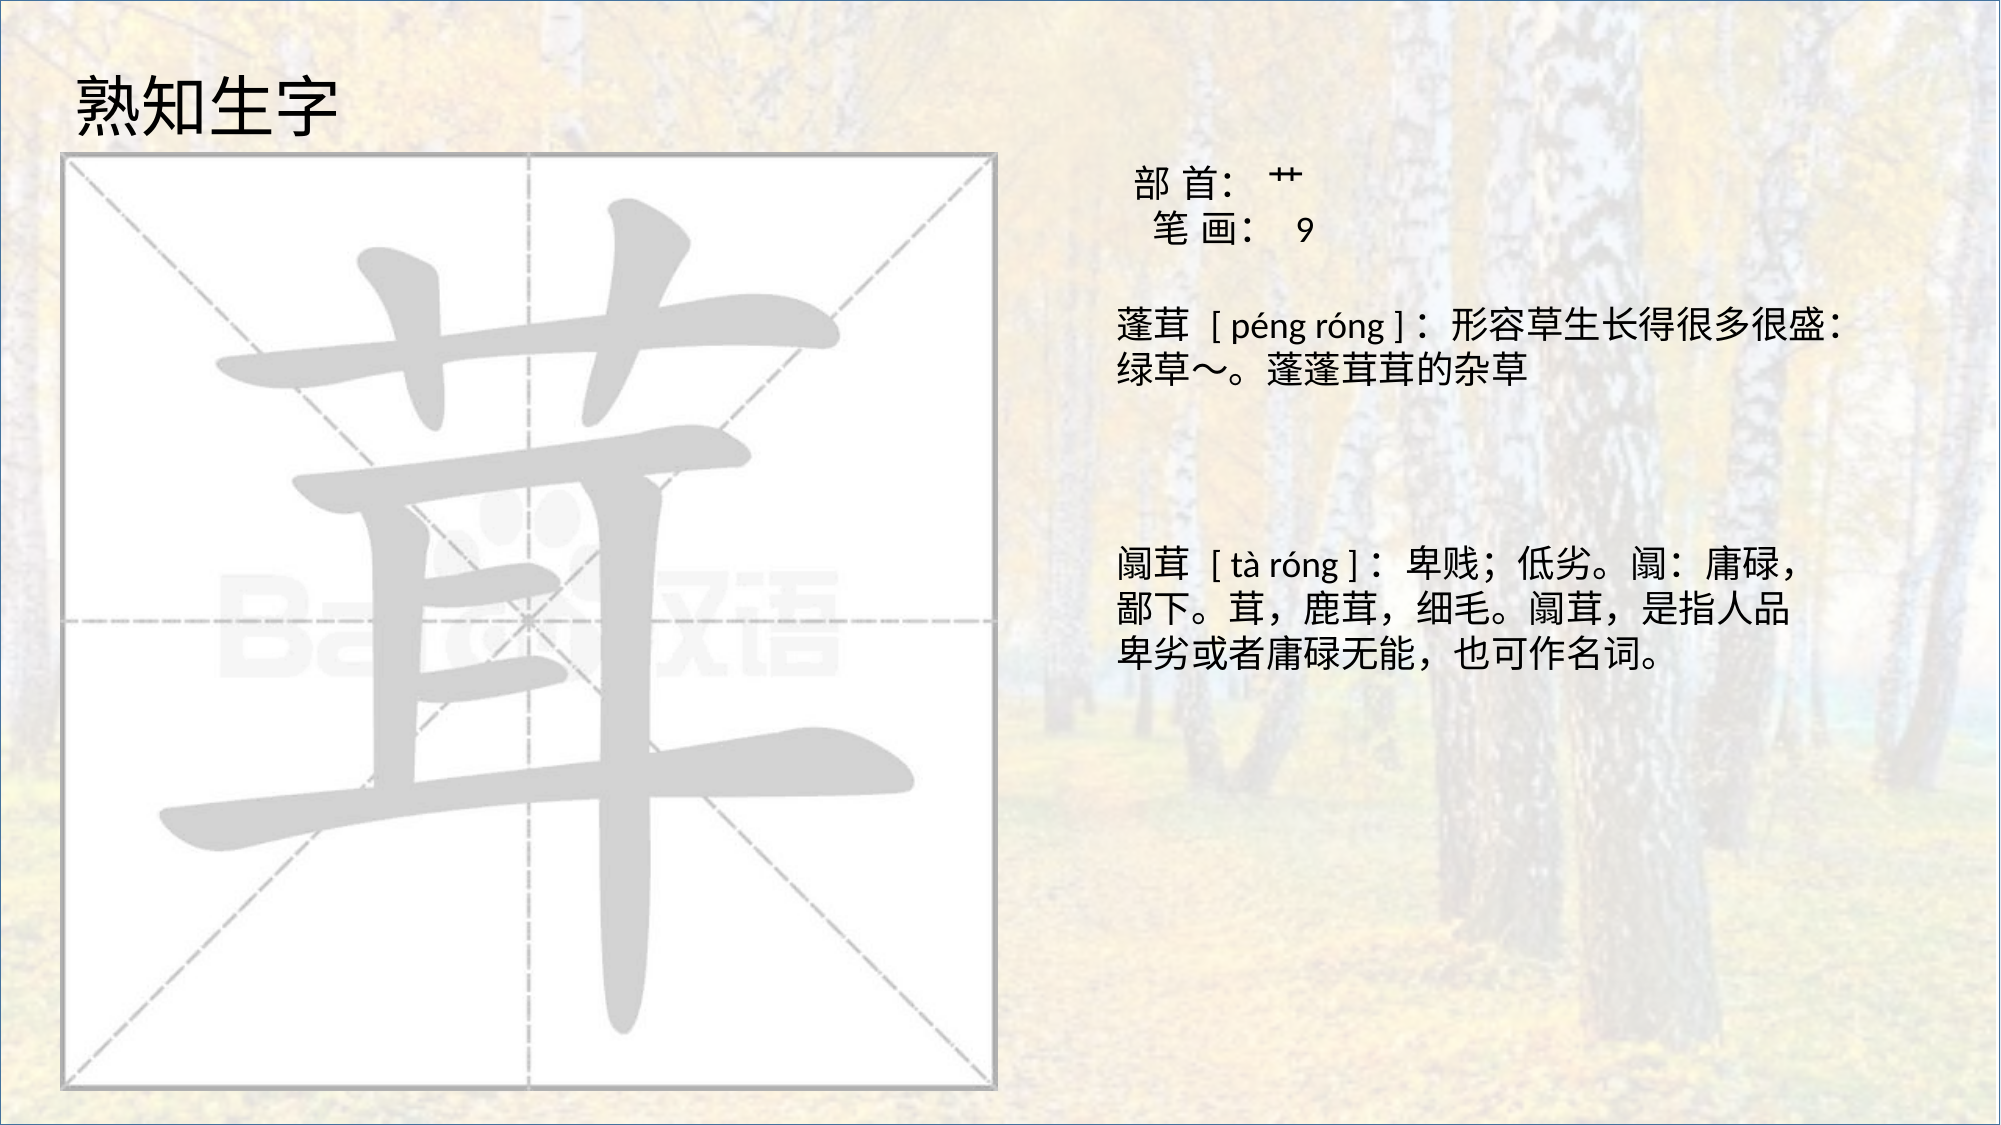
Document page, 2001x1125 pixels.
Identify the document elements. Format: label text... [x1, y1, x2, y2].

picture [59, 152, 998, 1091]
text_box 熟知生字 [60, 57, 1181, 152]
text_box 蓬茸 [ péng róng ]：形容草生长得很多很盛：绿草～。蓬蓬茸茸的杂草 [1101, 293, 1869, 398]
text_box 阘茸 [ tà róng ]：卑贱；低劣。阘：庸碌，鄙下。茸，鹿茸，细毛。阘茸，是指人品卑劣或者庸碌无能，也可作名词。 [1101, 532, 1842, 682]
text_box 部 首： 艹 笔 画： 9 [1118, 152, 1536, 258]
